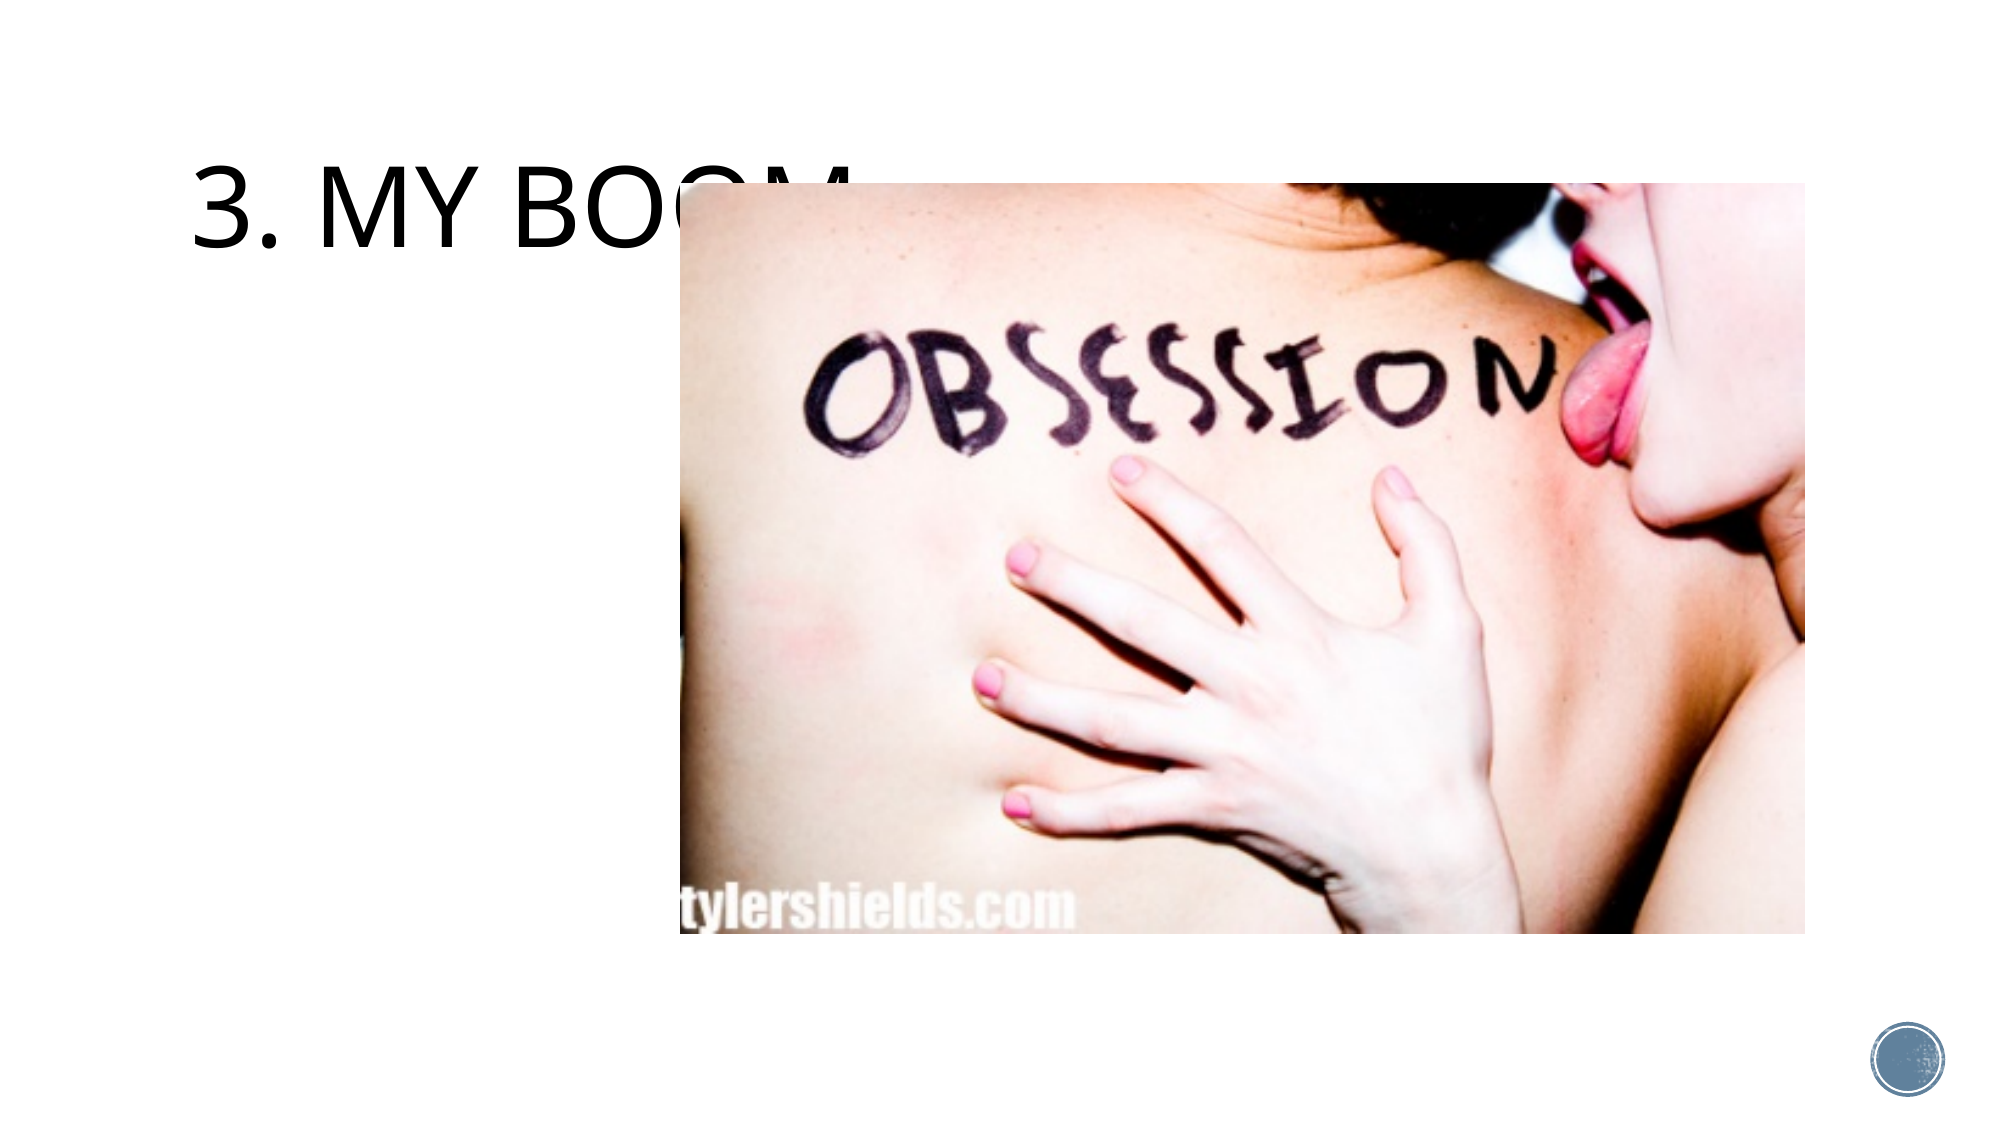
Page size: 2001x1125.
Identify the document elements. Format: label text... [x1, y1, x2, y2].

title 3. My Boom [175, 79, 1826, 344]
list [683, 187, 1802, 930]
